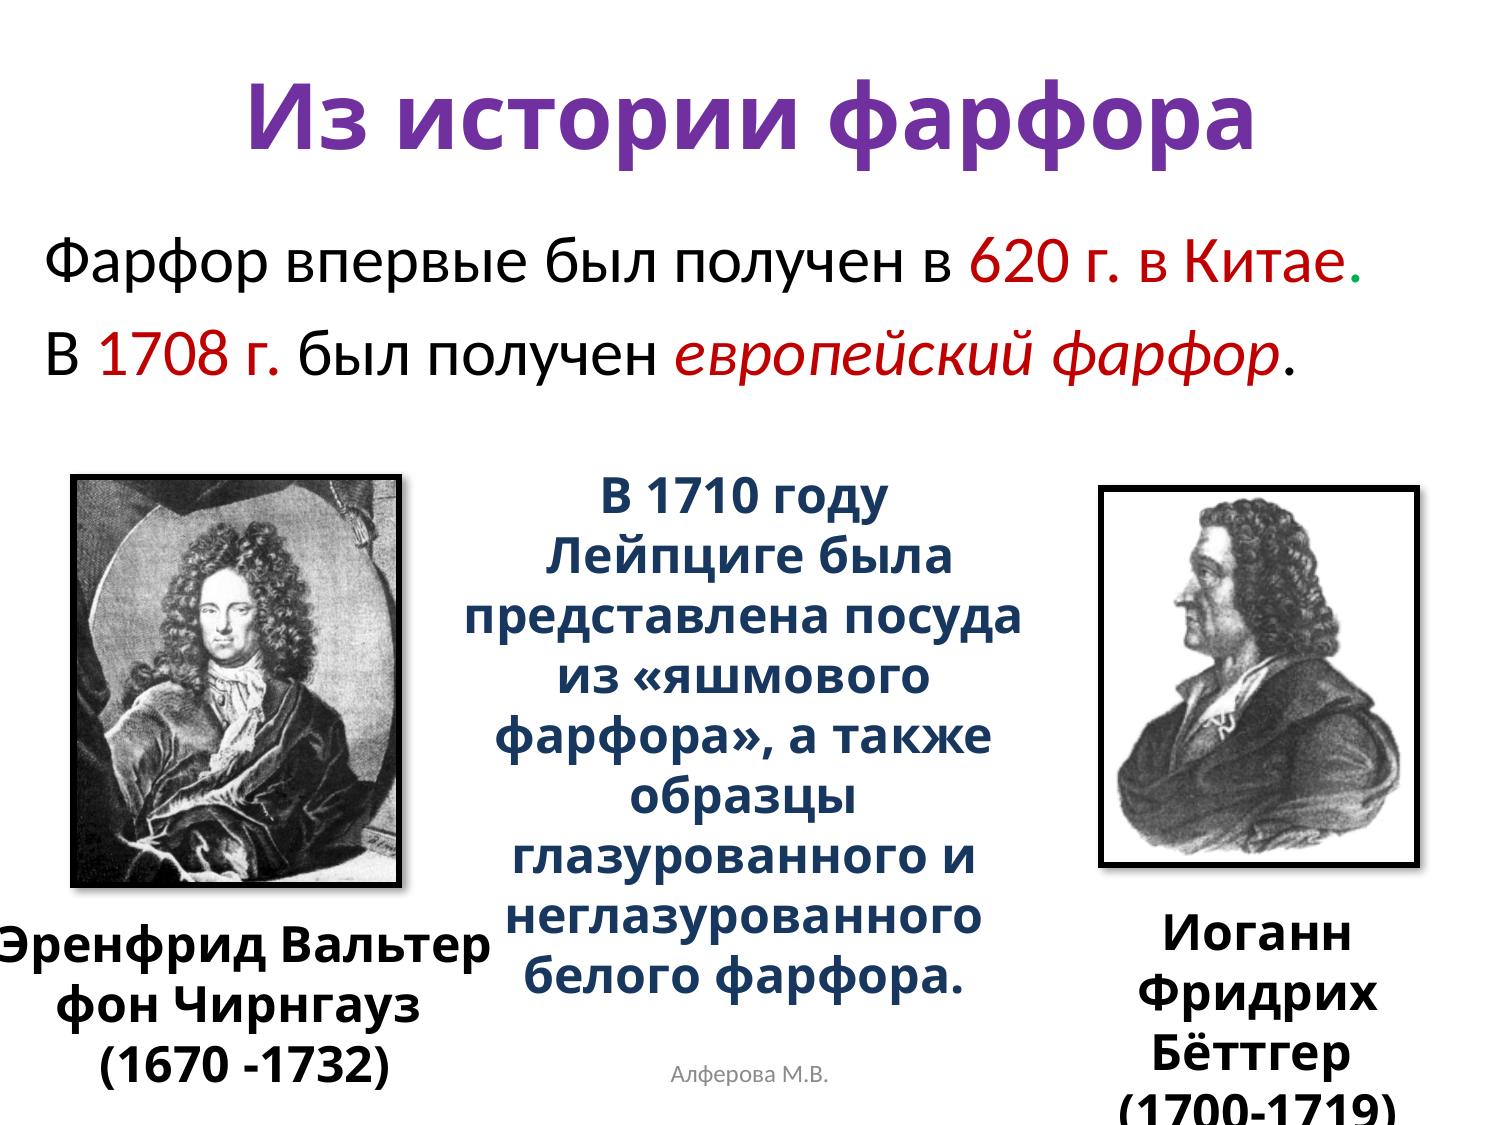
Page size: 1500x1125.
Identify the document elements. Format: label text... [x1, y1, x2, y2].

title Из истории фарфора [76, 19, 1427, 207]
text_box В 1710 году Лейпциге была представлена посуда из «яшмового фарфора», а также образцы глазурованного и неглазурованного белого фарфора. [431, 456, 1058, 1011]
footer Алферова М.В. [512, 1042, 988, 1103]
text_box Иоганн Фридрих Бёттгер (1700-1719) [1080, 893, 1436, 1125]
text_box Эренфрид Вальтер фон Чирнгауз (1670 -1732) [0, 905, 508, 1100]
list Фарфор впервые был получен в 620 г. в Китае. В 1708 г. был получен европейский фарфор. [29, 208, 1471, 409]
picture [1104, 491, 1414, 863]
picture [76, 479, 396, 883]
